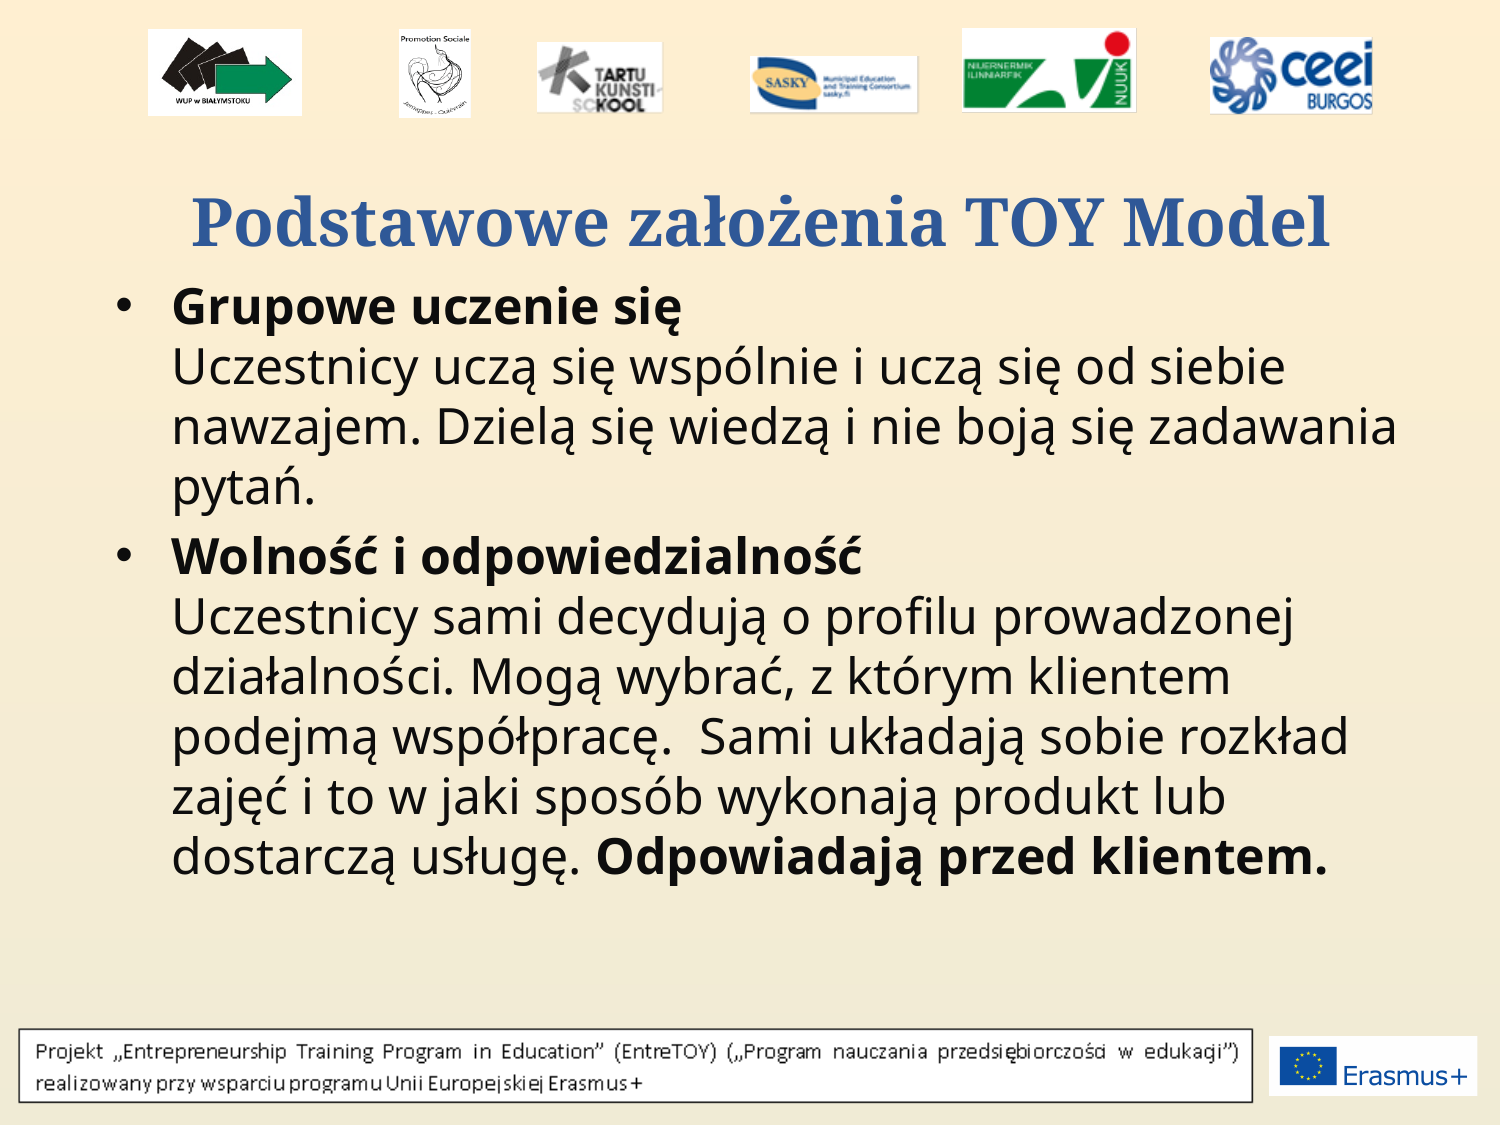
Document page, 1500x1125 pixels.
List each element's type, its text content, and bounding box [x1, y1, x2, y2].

picture [1210, 37, 1374, 116]
picture [148, 29, 302, 116]
picture [399, 29, 471, 118]
picture [537, 42, 668, 118]
picture [750, 56, 921, 116]
picture [17, 1027, 1255, 1105]
picture [962, 28, 1140, 116]
list Grupowe uczenie się Uczestnicy uczą się wspólnie i uczą się od siebie nawzajem. Dzielą się wiedzą i nie boją się zadawania pytań. Wolność i odpowiedzialność Uczestnicy sami decydują o profilu prowadzonej działalności. Mogą wybrać, z którym klientem podejmą współpracę. Sami układają sobie rozkład zajęć i to w jaki sposób wykonają produkt lub dostarczą usługę. Odpowiadają przed klientem. [100, 267, 1425, 1005]
title Podstawowe założenia TOY Model [100, 125, 1424, 267]
